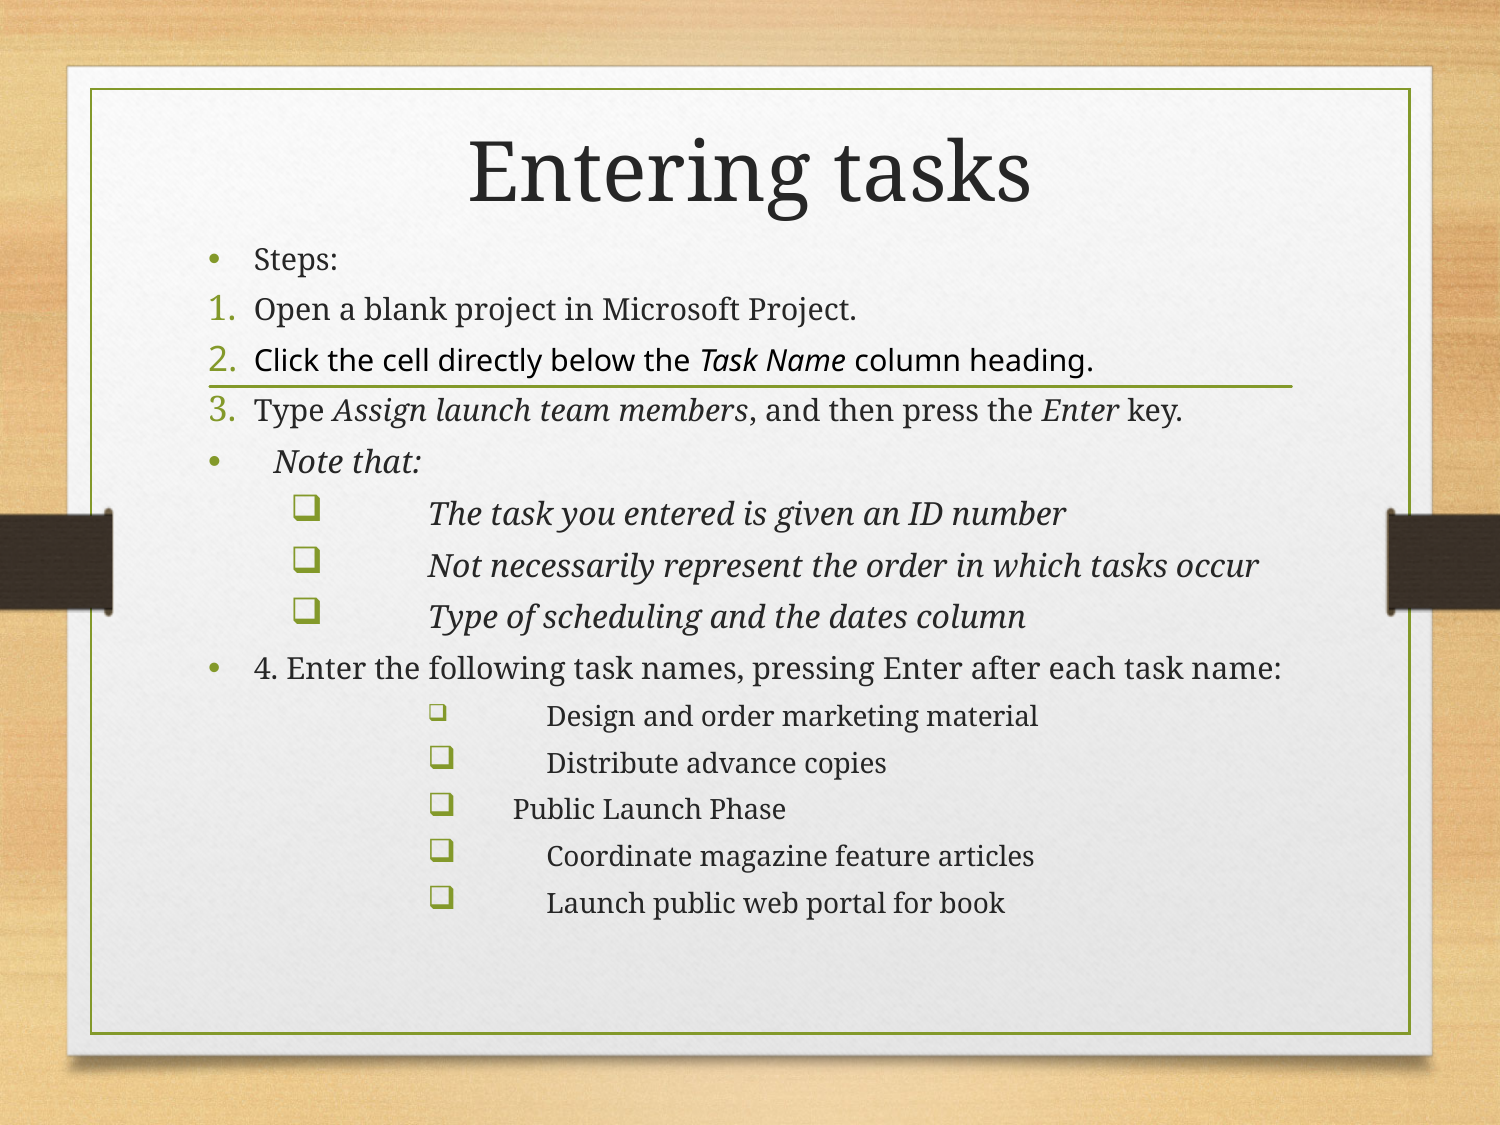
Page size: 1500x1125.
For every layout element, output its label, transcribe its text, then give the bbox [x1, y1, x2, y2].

list Steps: Open a blank project in Microsoft Project. Click the cell directly below the Task Name column heading. Type Assign launch team members, and then press the Enter key. Note that: The task you entered is given an ID number Not necessarily represent the order in which tasks occur Type of scheduling and the dates column 4. Enter the following task names, pressing Enter after each task name: Design and order marketing material Distribute advance copies Public Launch Phase Coordinate magazine feature articles Launch public web portal for book [193, 232, 1309, 974]
title Entering tasks [193, 102, 1309, 232]
picture [0, 0, 1500, 1125]
